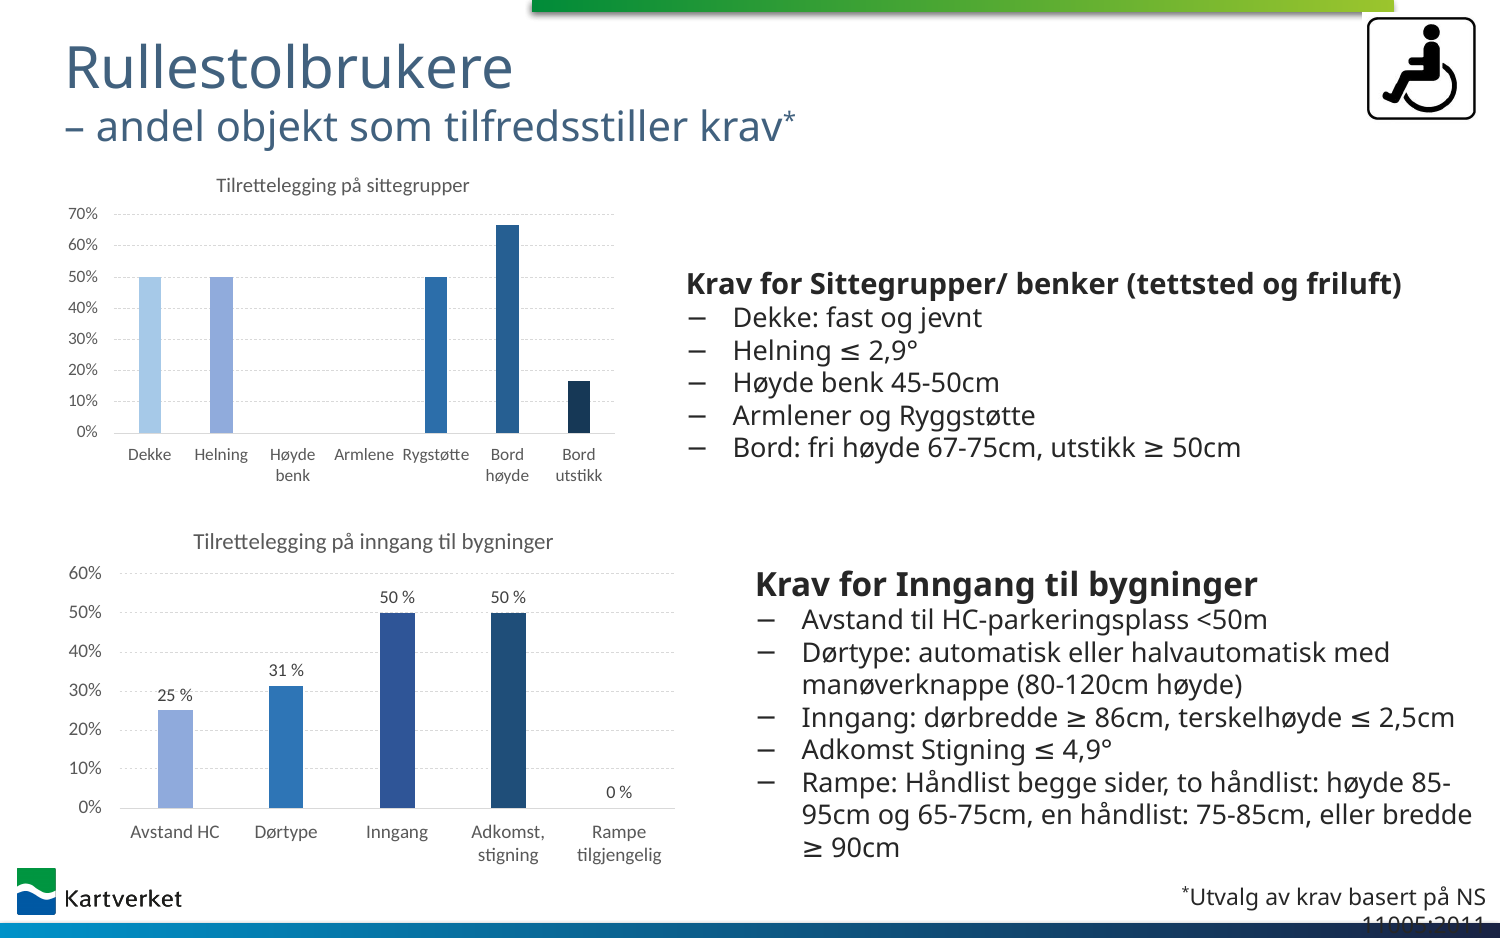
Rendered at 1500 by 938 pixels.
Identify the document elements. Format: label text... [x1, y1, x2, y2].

text_box Rullestolbrukere – andel objekt som tilfredsstiller krav* [49, 25, 1431, 158]
picture [62, 166, 625, 492]
text_box Krav for Inngang til bygninger Avstand til HC-parkeringsplass <50m Dørtype: automatisk eller halvautomatisk med manøverknappe (80-120cm høyde) Inngang: dørbredde ≥ 86cm, terskelhøyde ≤ 2,5cm Adkomst Stigning ≤ 4,9° Rampe: Håndlist begge sider, to håndlist: høyde 85-95cm og 65-75cm, en håndlist: 75-85cm, eller bredde ≥ 90cm [740, 555, 1491, 870]
picture [1362, 12, 1481, 126]
text_box Krav for Sittegrupper/ benker (tettsted og friluft) Dekke: fast og jevnt Helning ≤ 2,9° Høyde benk 45-50cm Armlener og Ryggstøtte Bord: fri høyde 67-75cm, utstikk ≥ 50cm [670, 258, 1418, 471]
text_box *Utvalg av krav basert på NS 11005:2011 [1068, 873, 1500, 938]
picture [62, 520, 686, 874]
